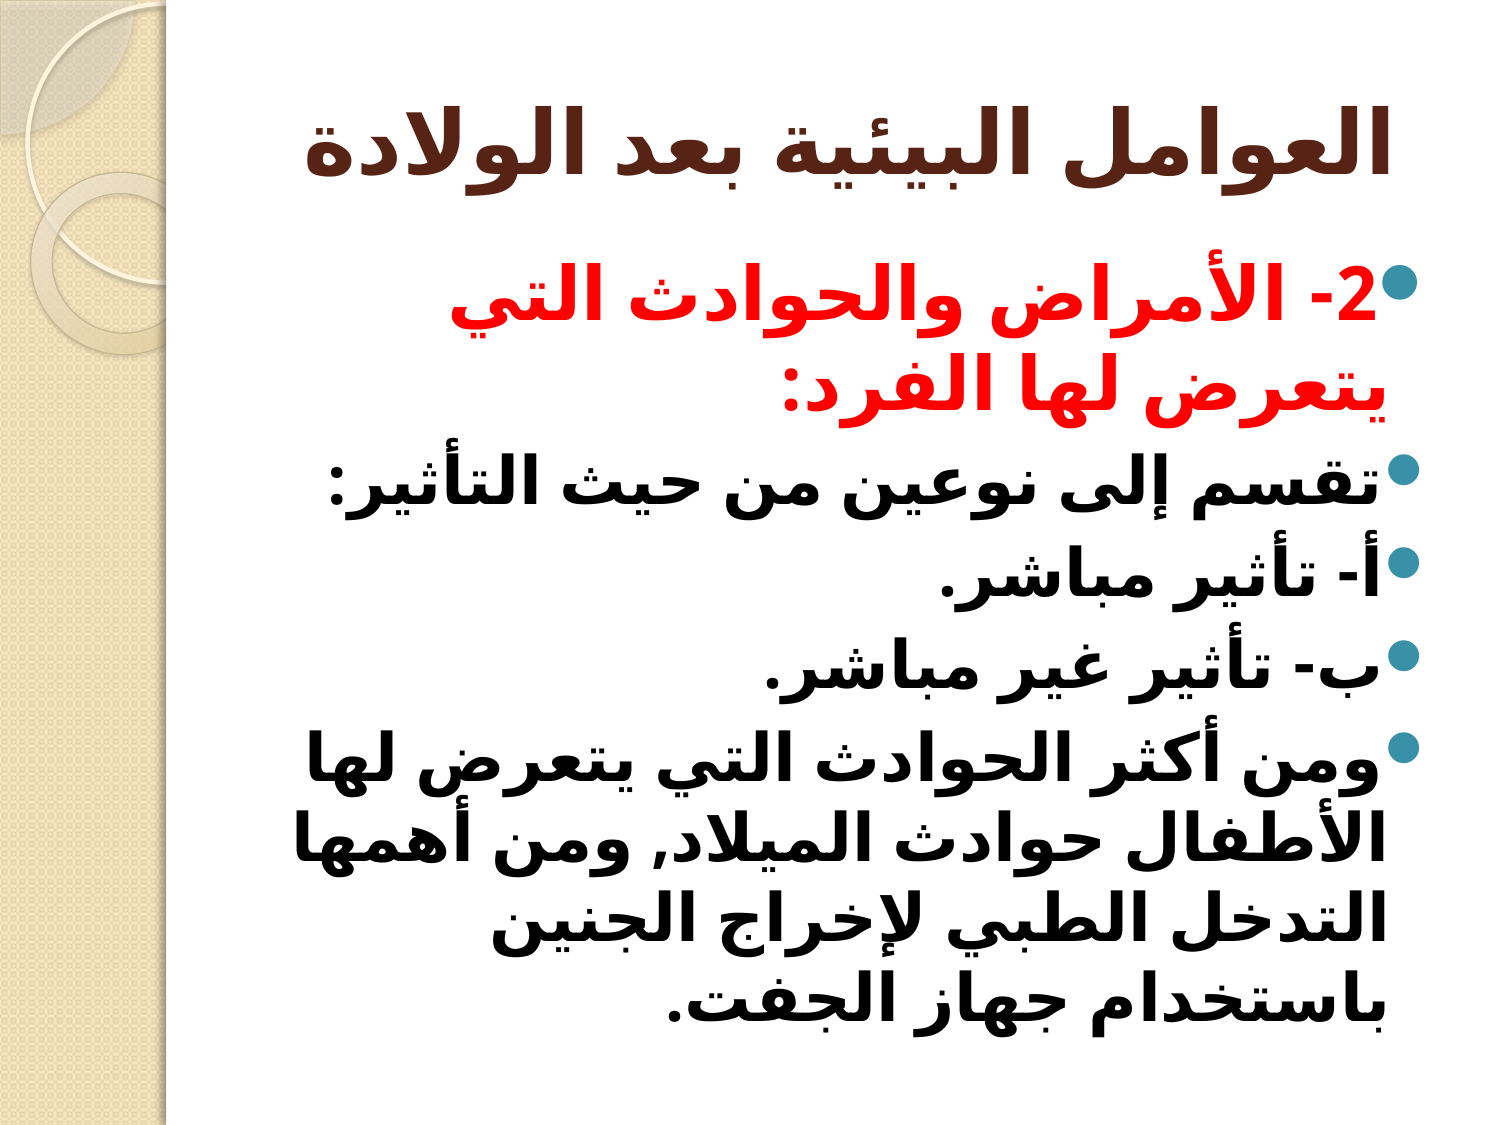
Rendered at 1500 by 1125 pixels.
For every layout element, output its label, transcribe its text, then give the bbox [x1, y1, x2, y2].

title العوامل البيئية بعد الولادة [235, 45, 1466, 233]
list 2- الأمراض والحوادث التي يتعرض لها الفرد: تقسم إلى نوعين من حيث التأثير: أ- تأثير مباشر. ب- تأثير غير مباشر. ومن أكثر الحوادث التي يتعرض لها الأطفال حوادث الميلاد, ومن أهمها التدخل الطبي لإخراج الجنين باستخدام جهاز الجفت. [235, 237, 1466, 1025]
